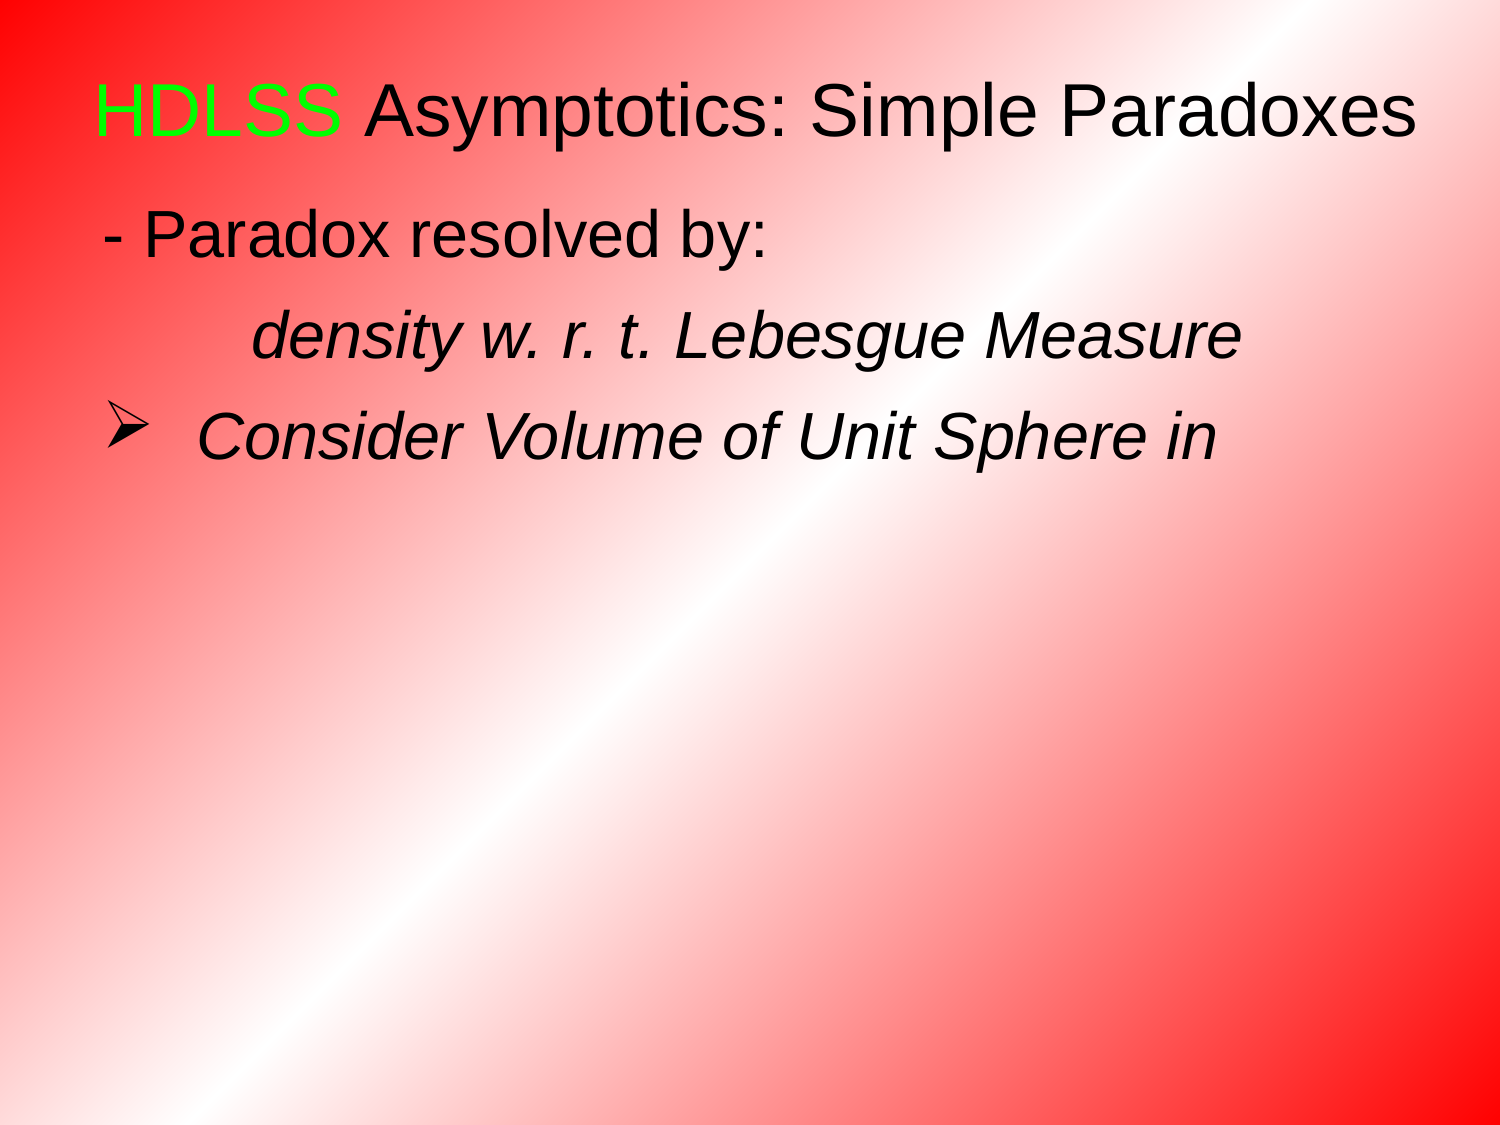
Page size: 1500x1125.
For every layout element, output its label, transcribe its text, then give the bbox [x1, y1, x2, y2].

title HDLSS Asymptotics: Simple Paradoxes [50, 24, 1463, 188]
